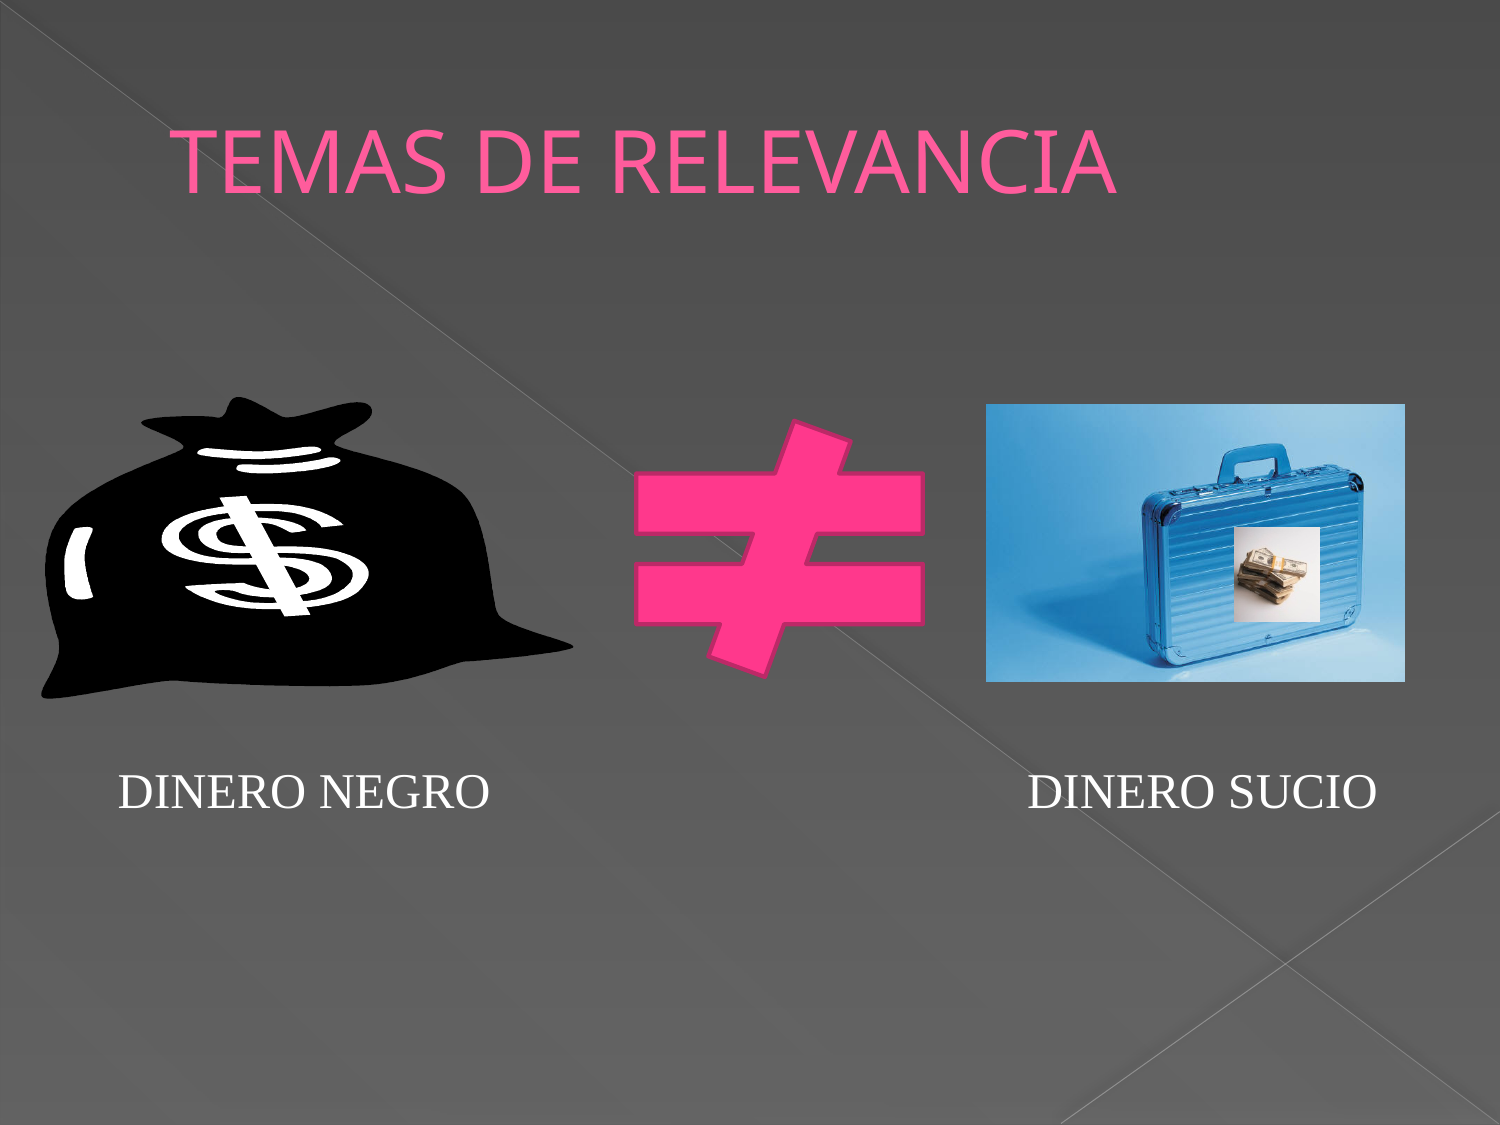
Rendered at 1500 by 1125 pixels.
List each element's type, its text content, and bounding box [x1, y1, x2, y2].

text_box DINERO SUCIO [1012, 751, 1393, 827]
title TEMAS DE RELEVANCIA [75, 43, 1425, 274]
picture [985, 404, 1405, 682]
text_box [634, 418, 925, 679]
text_box DINERO NEGRO [102, 751, 506, 827]
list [41, 396, 574, 699]
